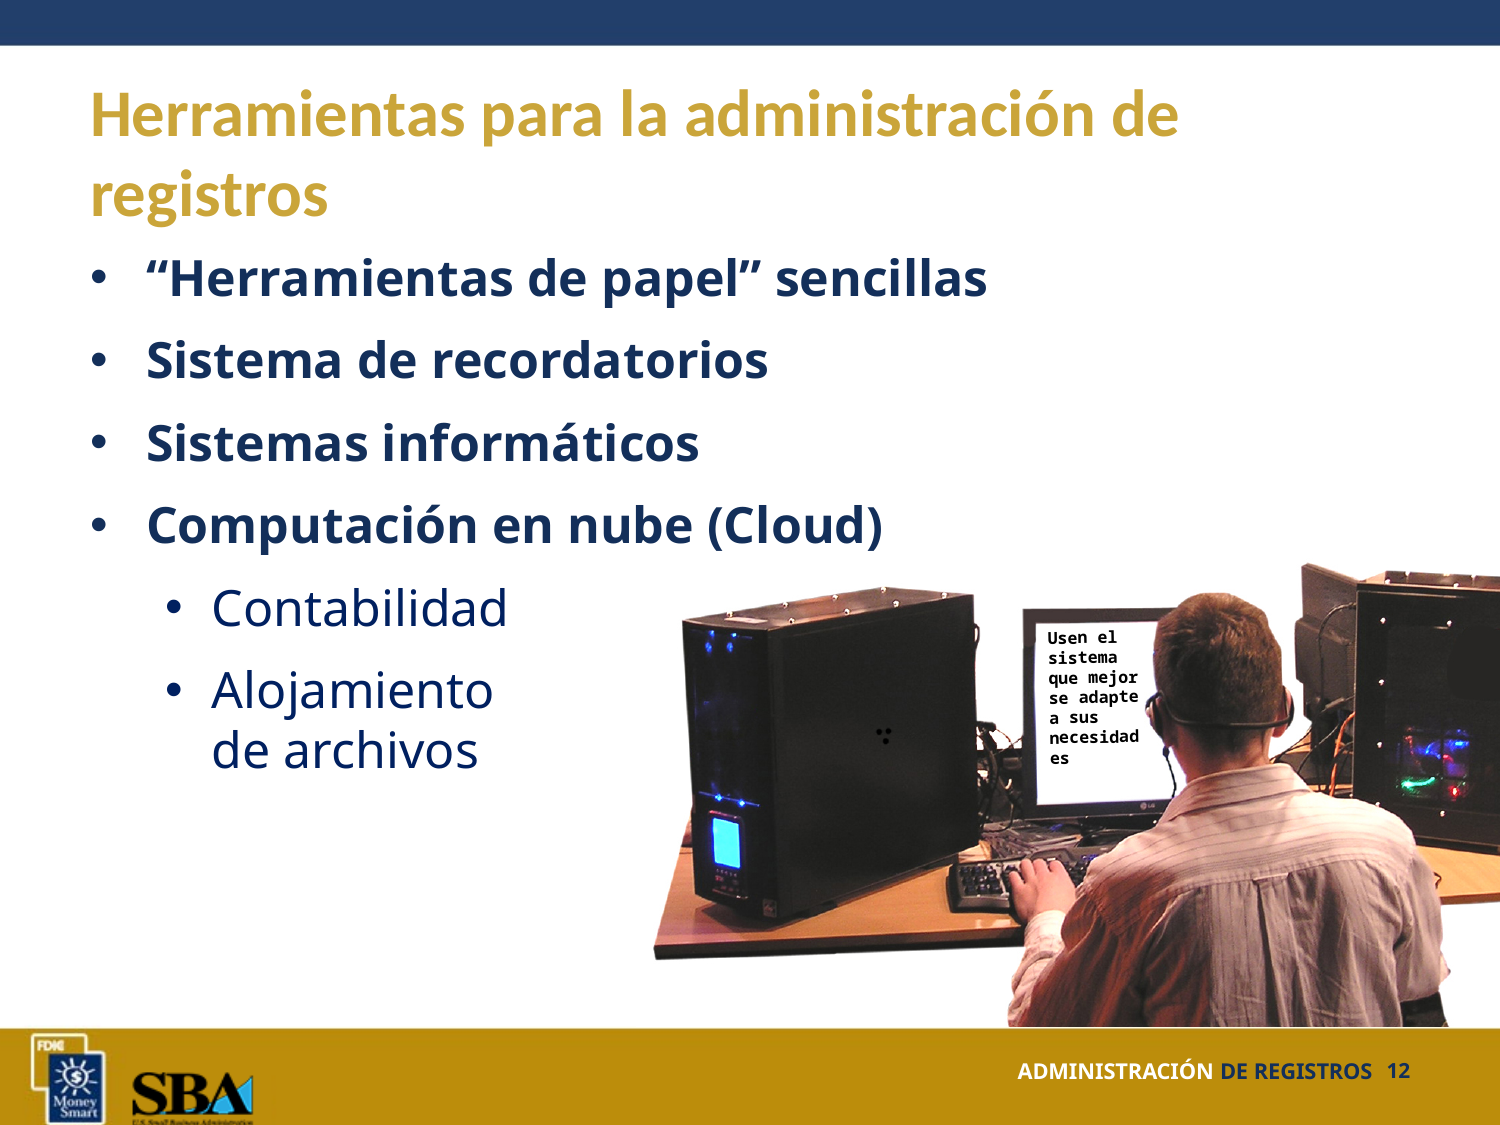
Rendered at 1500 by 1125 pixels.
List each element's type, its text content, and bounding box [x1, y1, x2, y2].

list “Herramientas de papel” sencillas Sistema de recordatorios Sistemas informáticos Computación en nube (Cloud) Contabilidad Alojamiento de archivos [74, 238, 1426, 940]
title Herramientas para la administración de registros [74, 62, 1426, 238]
picture [0, 0, 1500, 1125]
